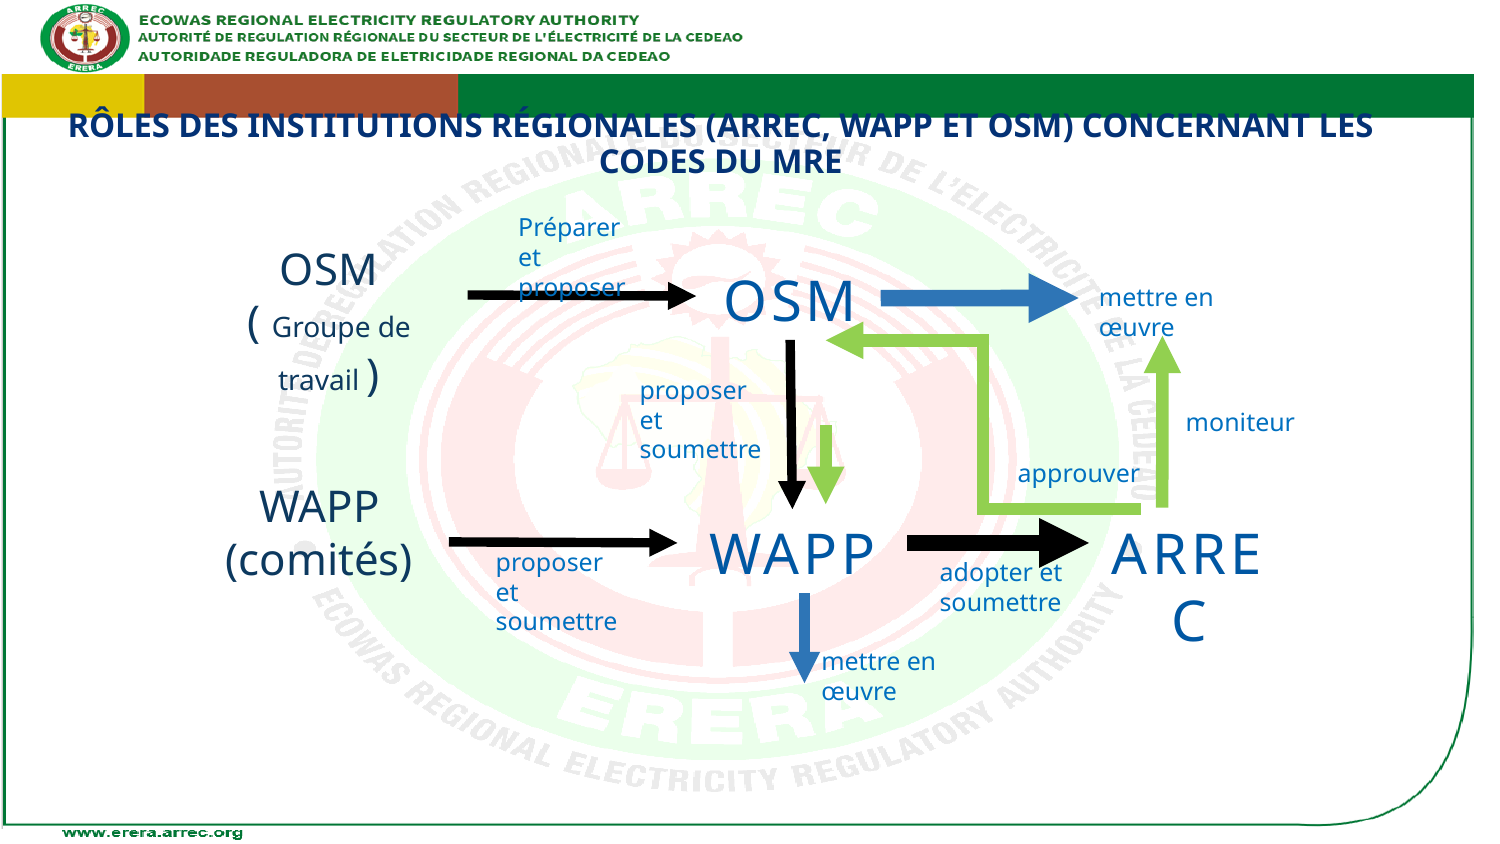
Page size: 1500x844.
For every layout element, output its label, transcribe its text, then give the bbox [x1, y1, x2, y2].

text_box mettre en œuvre [821, 645, 973, 689]
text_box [898, 299, 1068, 583]
text_box adopter et soumettre [939, 556, 1075, 638]
text_box OSM [699, 256, 881, 340]
picture [0, 0, 1500, 844]
text_box approuver [1068, 458, 1153, 491]
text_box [898, 267, 1068, 298]
text_box WAPP (comités) [190, 469, 449, 614]
text_box WAPP [677, 509, 898, 577]
text_box Code de comptage [273, 169, 1163, 541]
text_box moniteur [1185, 406, 1321, 439]
text_box ARREC [1088, 509, 1289, 577]
text_box proposer et soumettre [639, 374, 775, 459]
text_box OSM ( Groupe de travail ) [190, 232, 468, 377]
text_box Préparer et proposer [518, 211, 650, 282]
text_box Code de comptage [273, 544, 1163, 792]
text_box proposer et soumettre [495, 546, 627, 623]
text_box mettre en œuvre [1099, 281, 1251, 325]
text_box RÔLES DES INSTITUTIONS RÉGIONALES (ARREC, WAPP ET OSM) CONCERNANT LES CODES du MRE [0, 121, 1442, 169]
